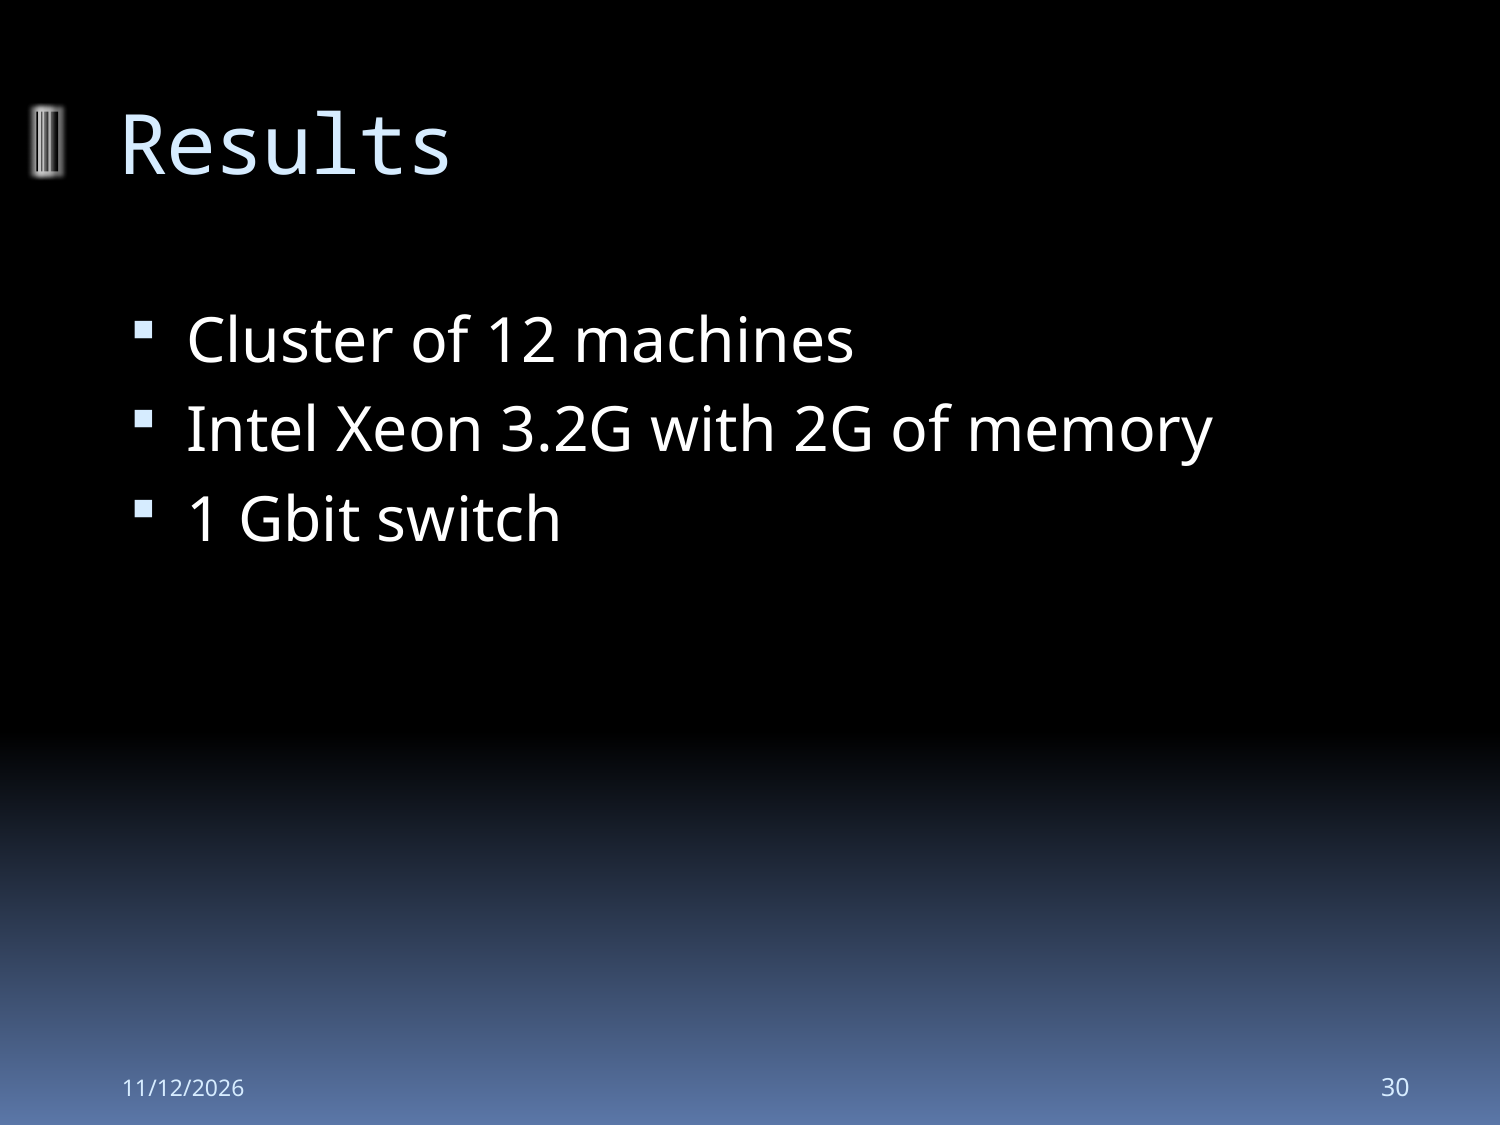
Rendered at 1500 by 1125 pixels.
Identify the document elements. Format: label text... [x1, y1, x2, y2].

list Cluster of 12 machines Intel Xeon 3.2G with 2G of memory 1 Gbit switch [103, 292, 1379, 1043]
title Results [103, 83, 1379, 234]
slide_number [107, 1052, 457, 1113]
slide_number 30 [1366, 1052, 1442, 1113]
